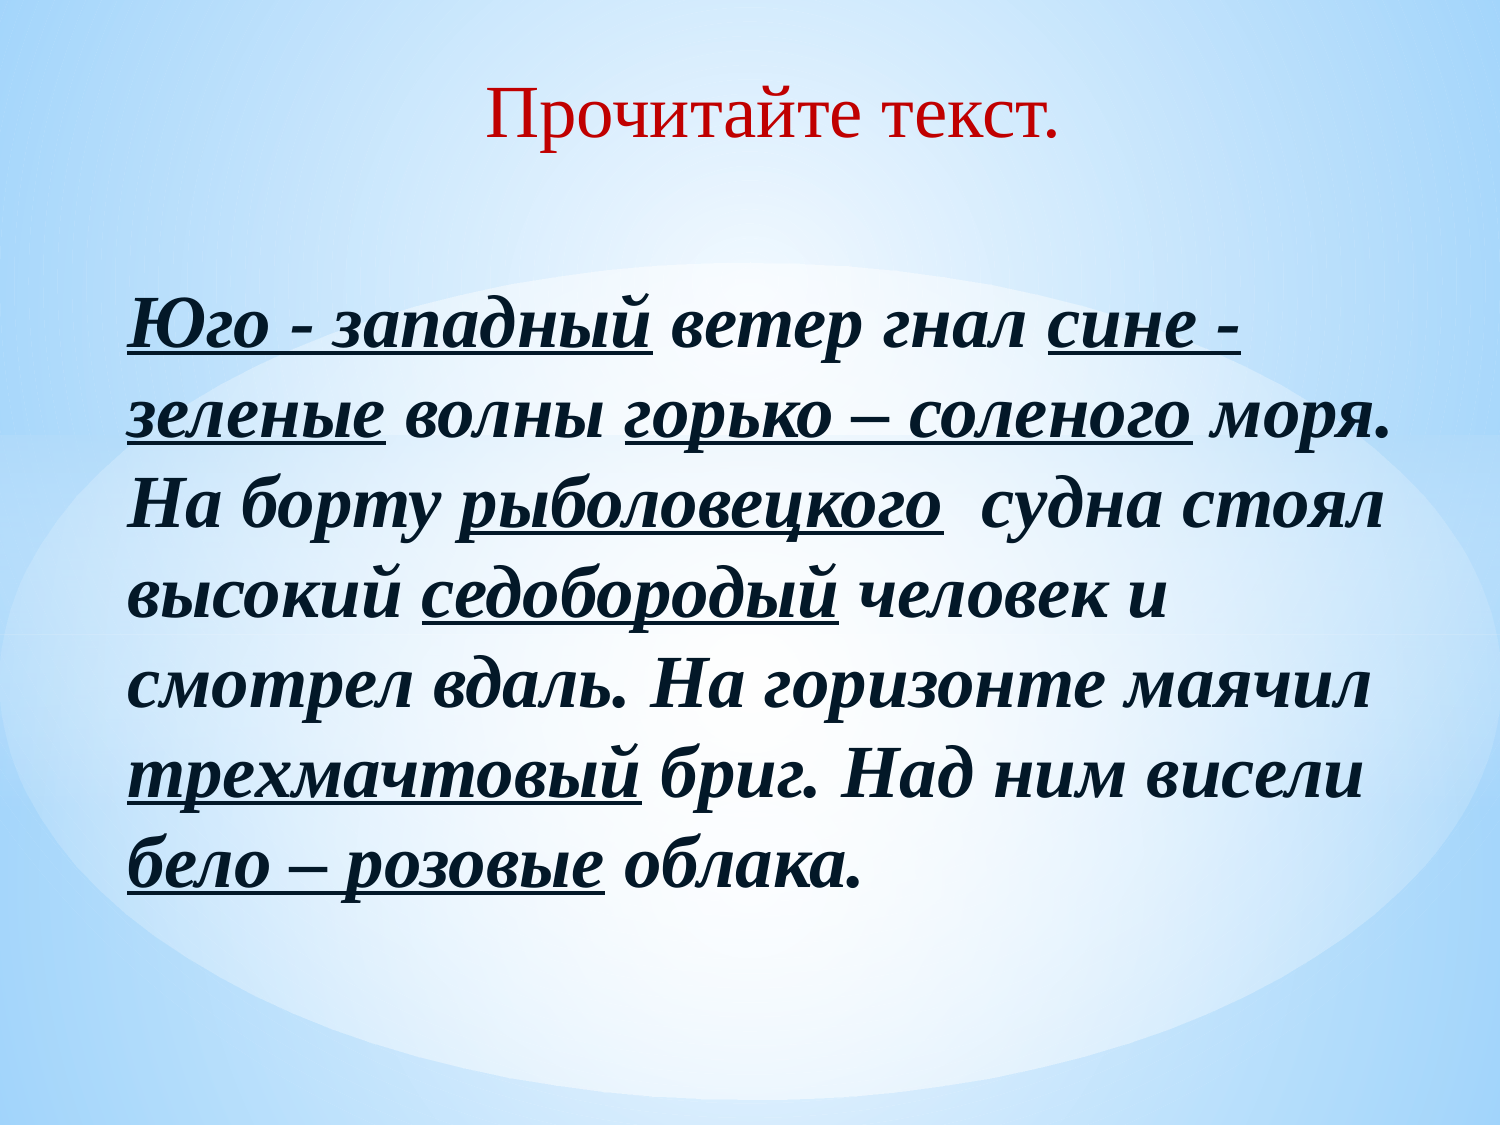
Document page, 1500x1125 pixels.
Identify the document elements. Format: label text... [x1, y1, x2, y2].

subtitle Прочитайте текст. Юго - западный ветер гнал сине - зеленые волны горько – соленого моря. На борту рыболовецкого судна стоял высокий седобородый человек и смотрел вдаль. На горизонте маячил трехмачтовый бриг. Над ним висели бело – розовые облака. [112, 54, 1436, 1035]
